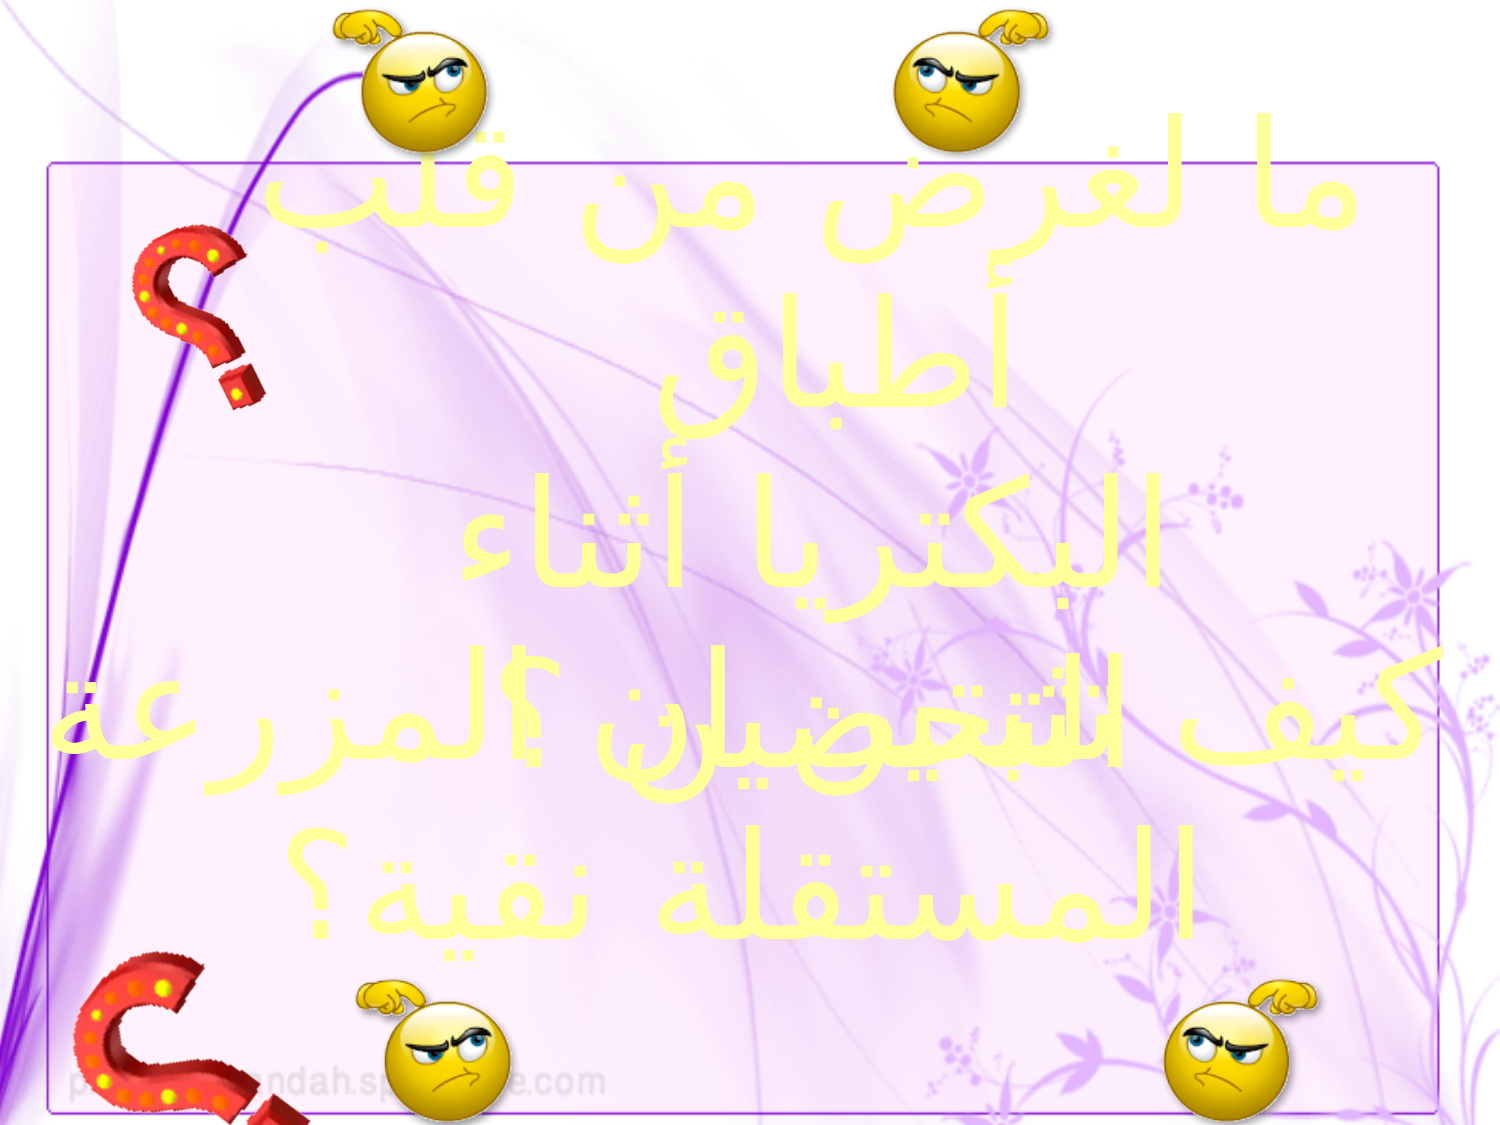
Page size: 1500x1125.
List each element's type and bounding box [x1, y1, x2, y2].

picture [1159, 969, 1323, 1125]
picture [125, 200, 294, 439]
picture [890, 0, 1054, 156]
picture [80, 907, 314, 1125]
picture [327, 0, 491, 156]
picture [351, 969, 515, 1125]
list [0, 0, 1500, 1125]
